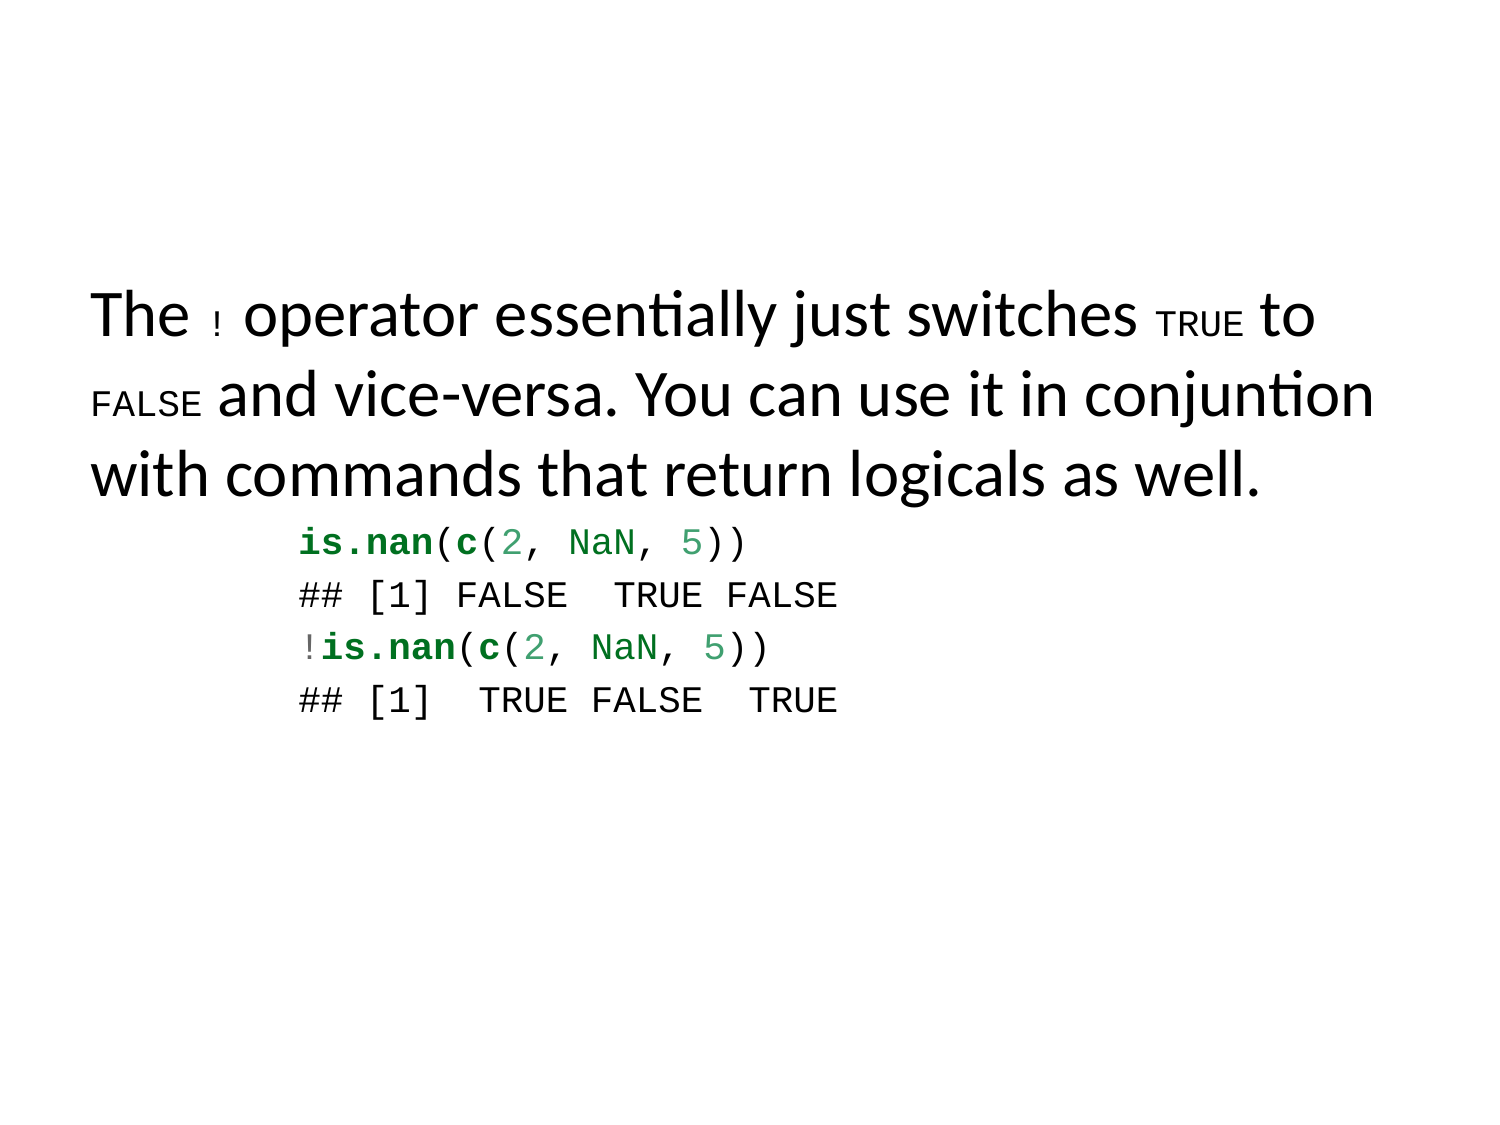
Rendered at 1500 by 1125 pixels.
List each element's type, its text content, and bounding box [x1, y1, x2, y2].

list The ! operator essentially just switches TRUE to FALSE and vice-versa. You can use it in conjuntion with commands that return logicals as well. is.nan(c(2, NaN, 5)) ## [1] FALSE TRUE FALSE !is.nan(c(2, NaN, 5)) ## [1] TRUE FALSE TRUE [75, 262, 1425, 1005]
